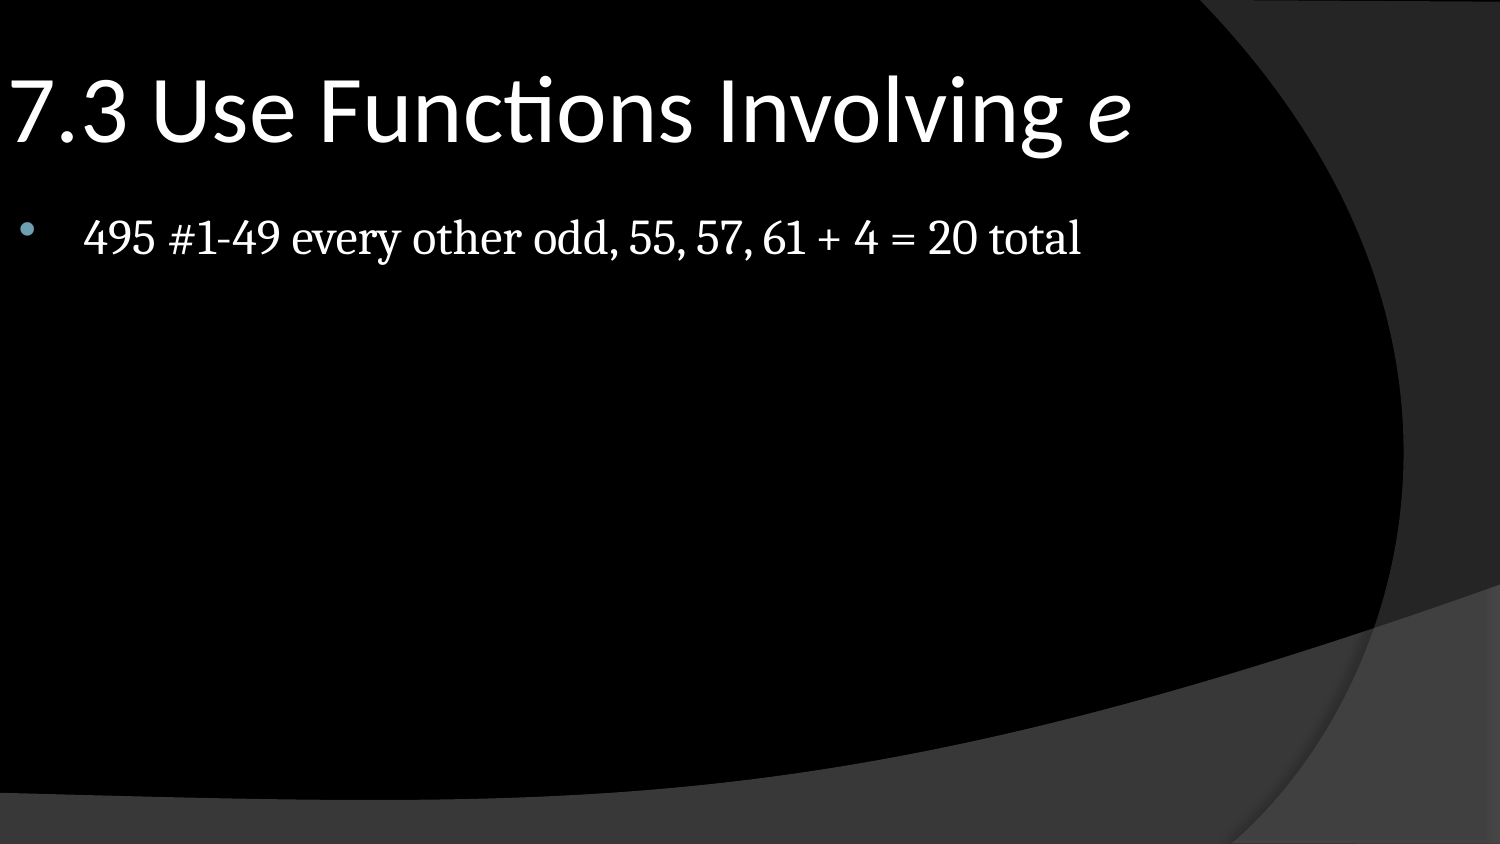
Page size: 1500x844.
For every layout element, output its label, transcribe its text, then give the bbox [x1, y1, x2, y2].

title 7.3 Use Functions Involving e [0, 33, 1500, 175]
list 495 #1-49 every other odd, 55, 57, 61 + 4 = 20 total [0, 196, 1500, 754]
